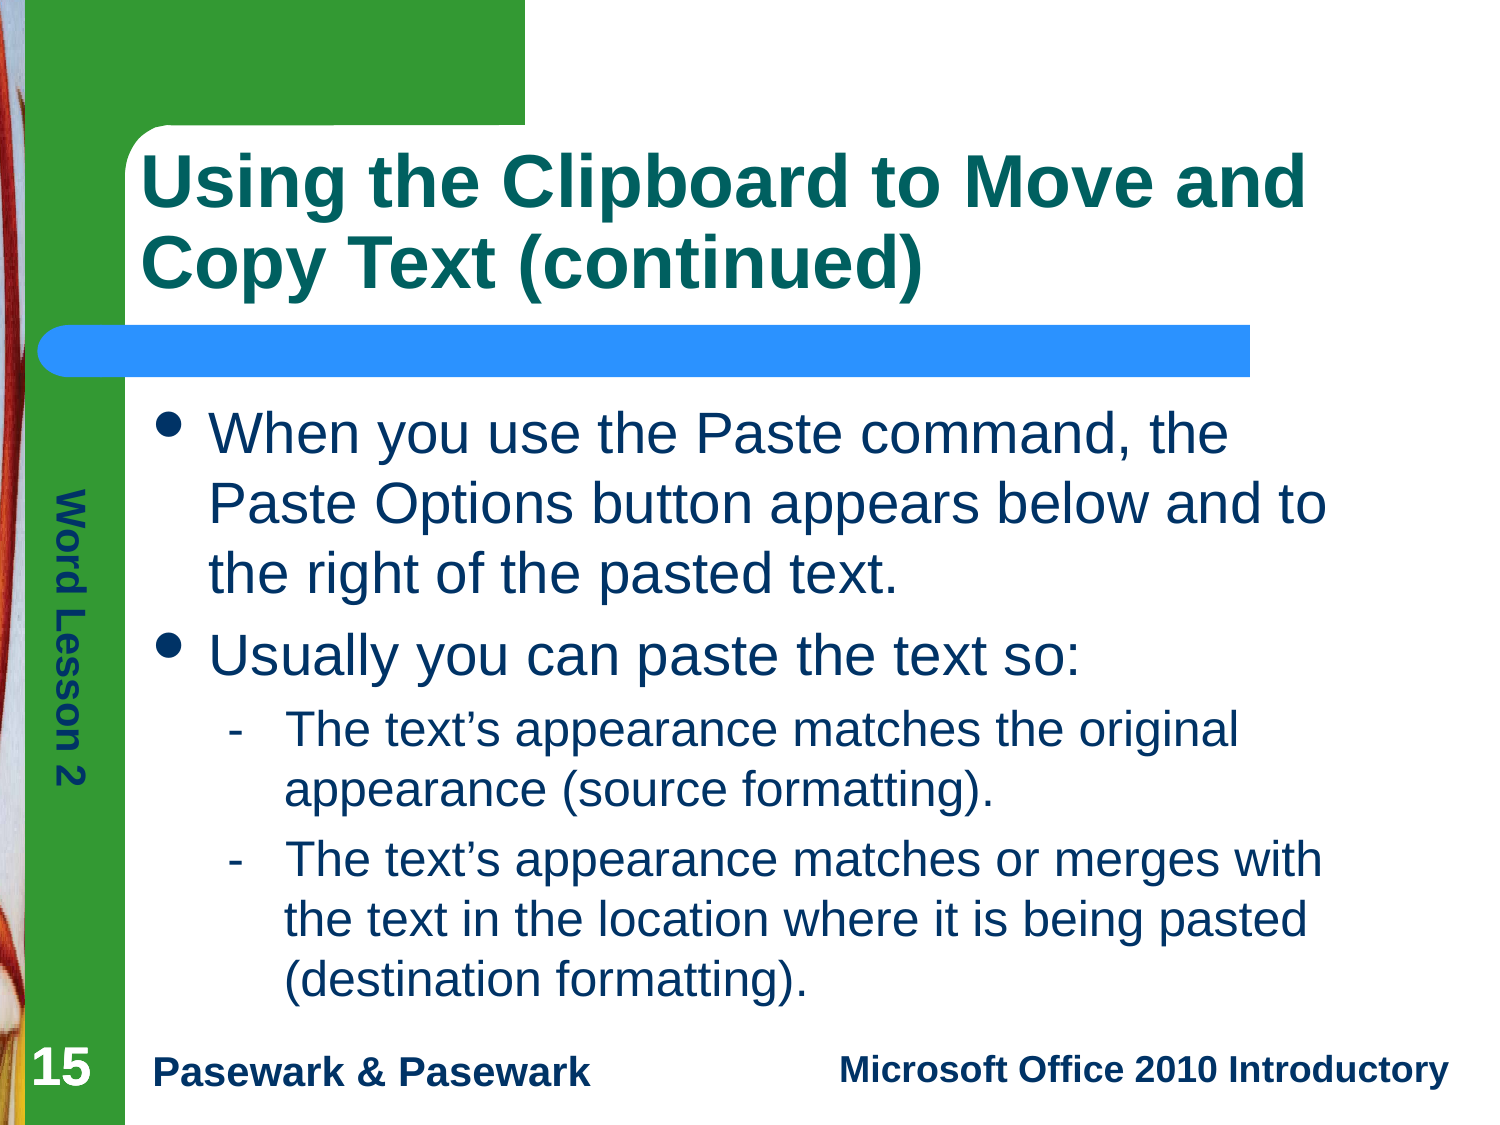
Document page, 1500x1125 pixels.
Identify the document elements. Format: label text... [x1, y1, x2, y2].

text_box When you use the Paste command, the Paste Options button appears below and to the right of the pasted text. Usually you can paste the text so: - The text’s appearance matches the original appearance (source formatting). - The text’s appearance matches or merges with the text in the location where it is being pasted (destination formatting). [137, 387, 1400, 1050]
text_box 15 [13, 1023, 111, 1105]
title Using the Clipboard to Move and Copy Text (continued) [124, 124, 1463, 313]
picture [0, 0, 25, 1125]
